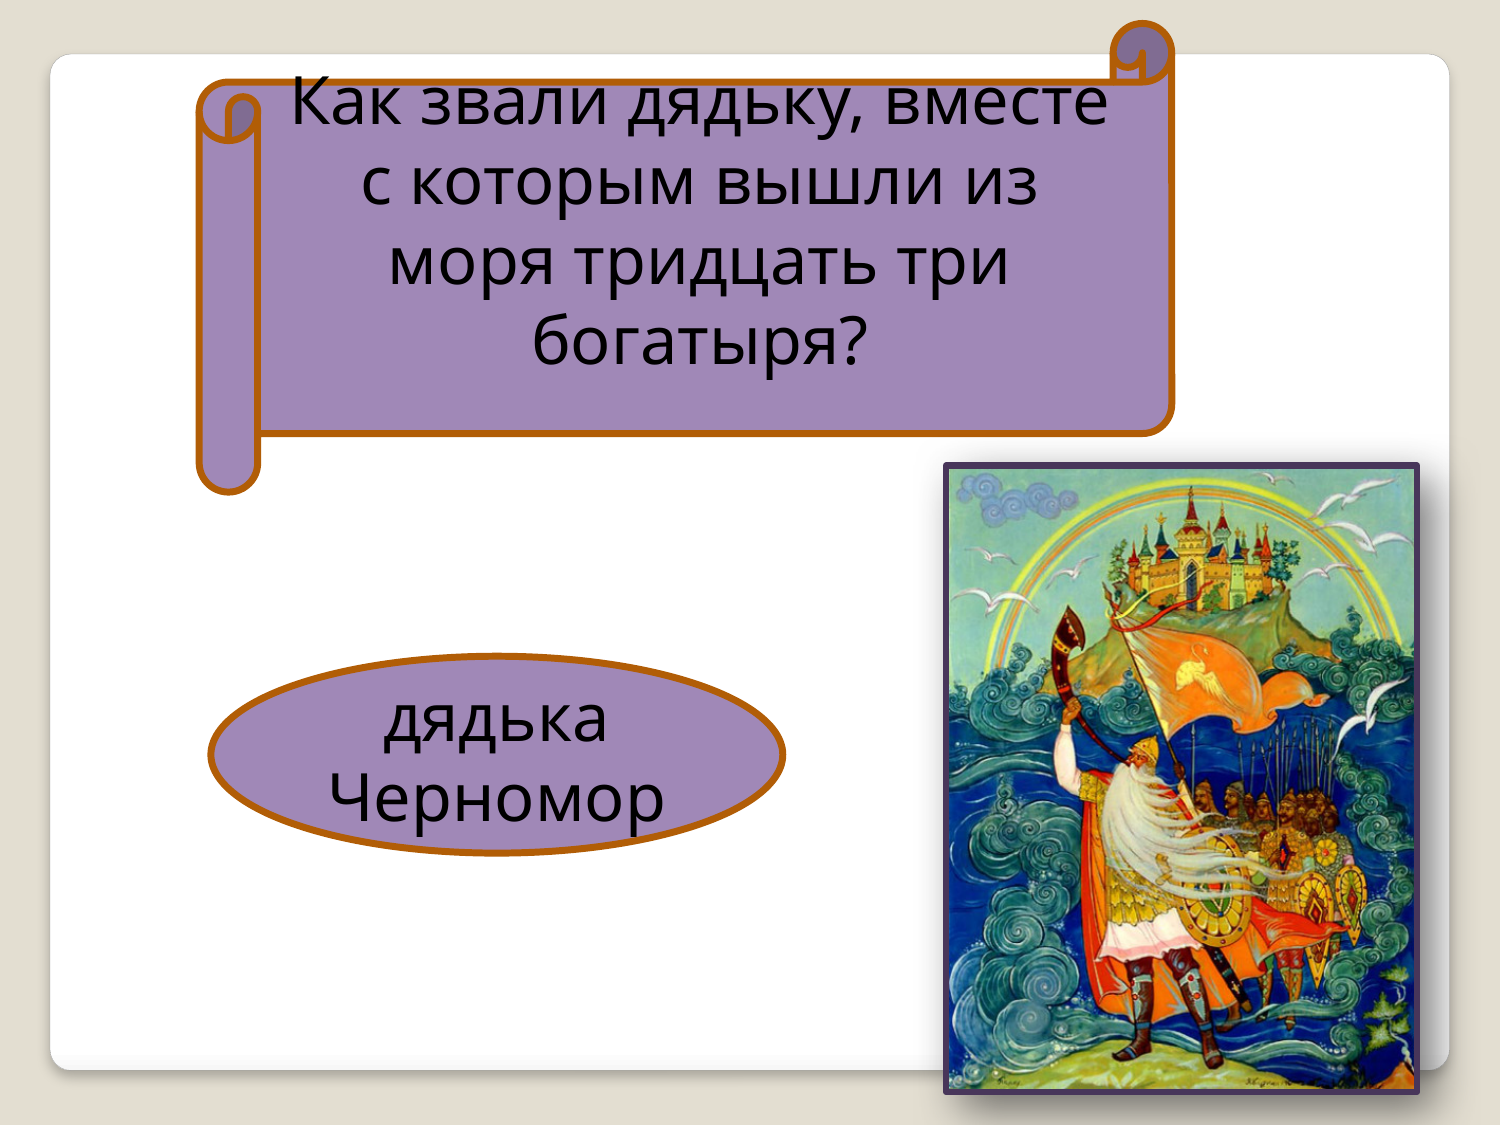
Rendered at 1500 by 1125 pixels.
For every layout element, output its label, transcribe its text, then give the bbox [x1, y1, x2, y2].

text_box Как звали дядьку, вместе с которым вышли из моря тридцать три богатыря? [195, 19, 1176, 496]
picture [948, 468, 1415, 1089]
text_box дядька Черномор [207, 652, 787, 857]
